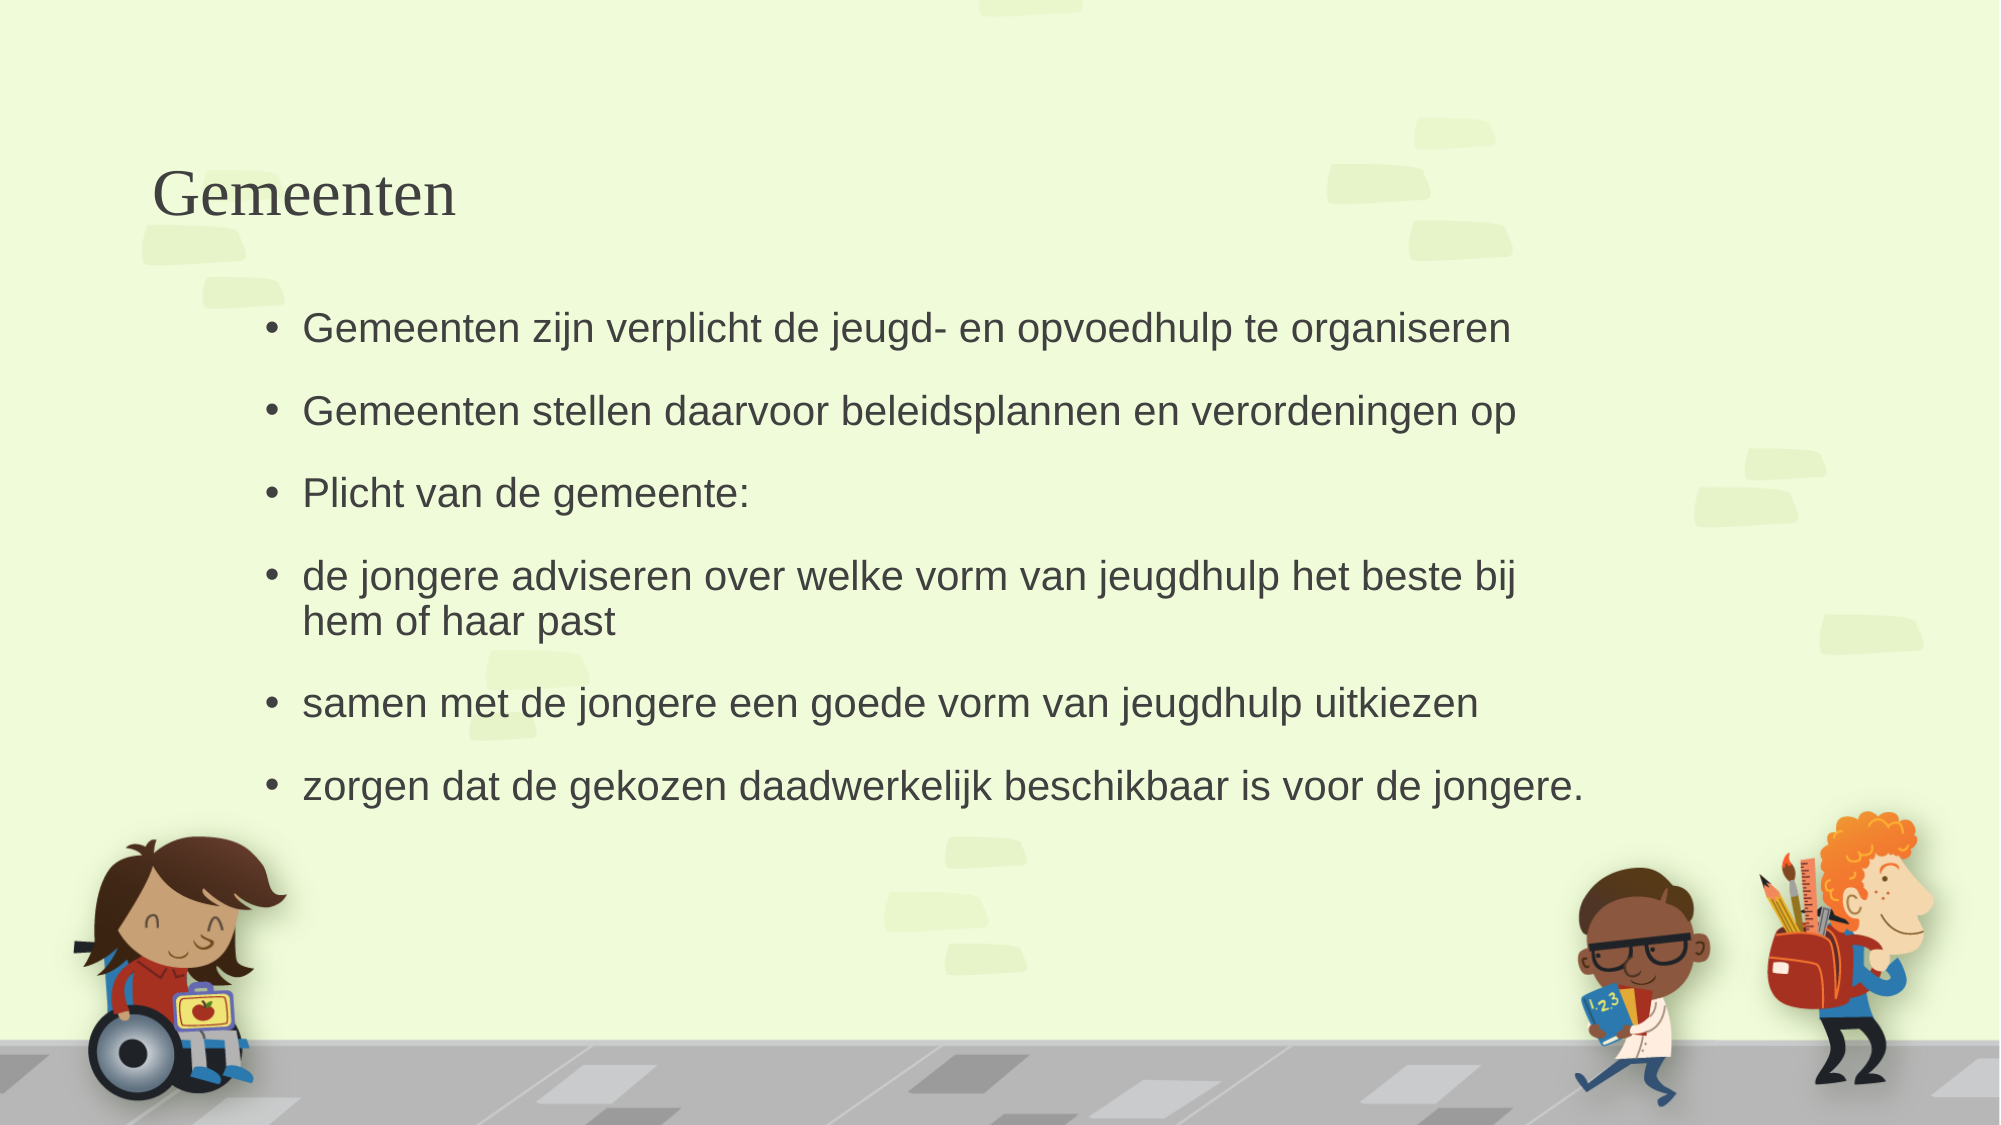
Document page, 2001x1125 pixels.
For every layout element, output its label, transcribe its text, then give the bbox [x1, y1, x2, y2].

picture [0, 0, 2000, 1125]
title Gemeenten [137, 59, 1750, 238]
list Gemeenten zijn verplicht de jeugd- en opvoedhulp te organiseren Gemeenten stellen daarvoor beleidsplannen en verordeningen op Plicht van de gemeente: de jongere adviseren over welke vorm van jeugdhulp het beste bij hem of haar past samen met de jongere een goede vorm van jeugdhulp uitkiezen zorgen dat de gekozen daadwerkelijk beschikbaar is voor de jongere. [249, 299, 1603, 870]
